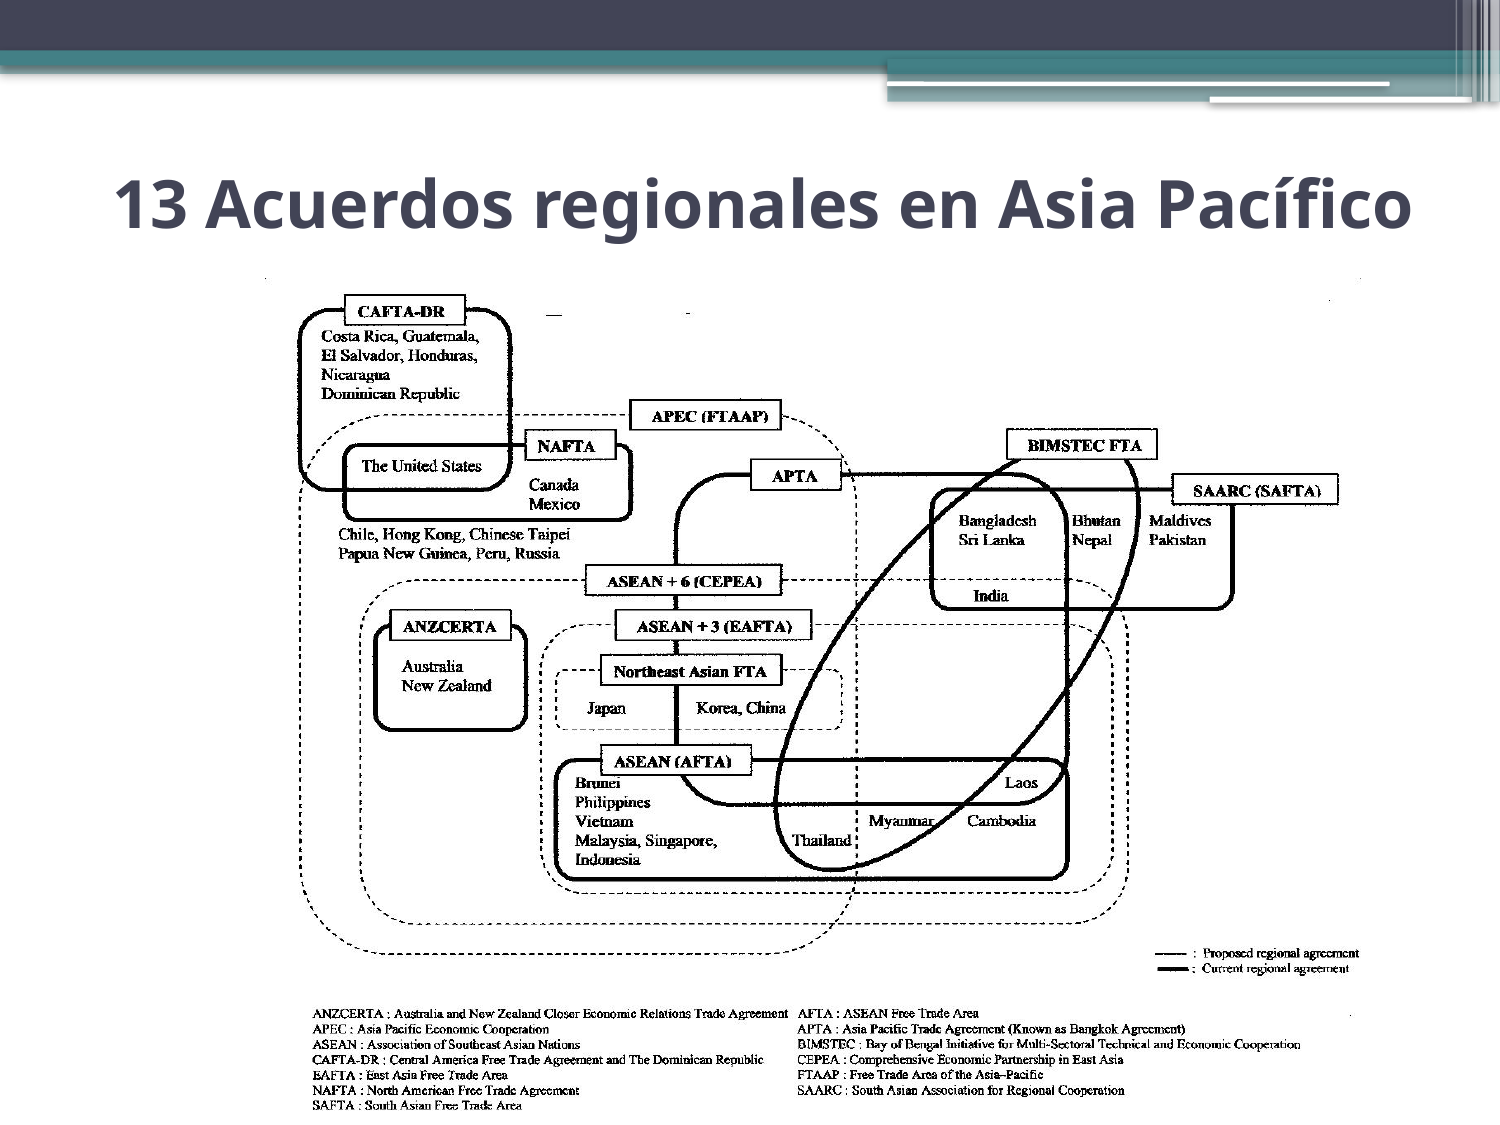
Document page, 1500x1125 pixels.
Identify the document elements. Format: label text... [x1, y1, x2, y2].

picture [265, 278, 1361, 1124]
title 13 Acuerdos regionales en Asia Pacífico [88, 113, 1439, 290]
